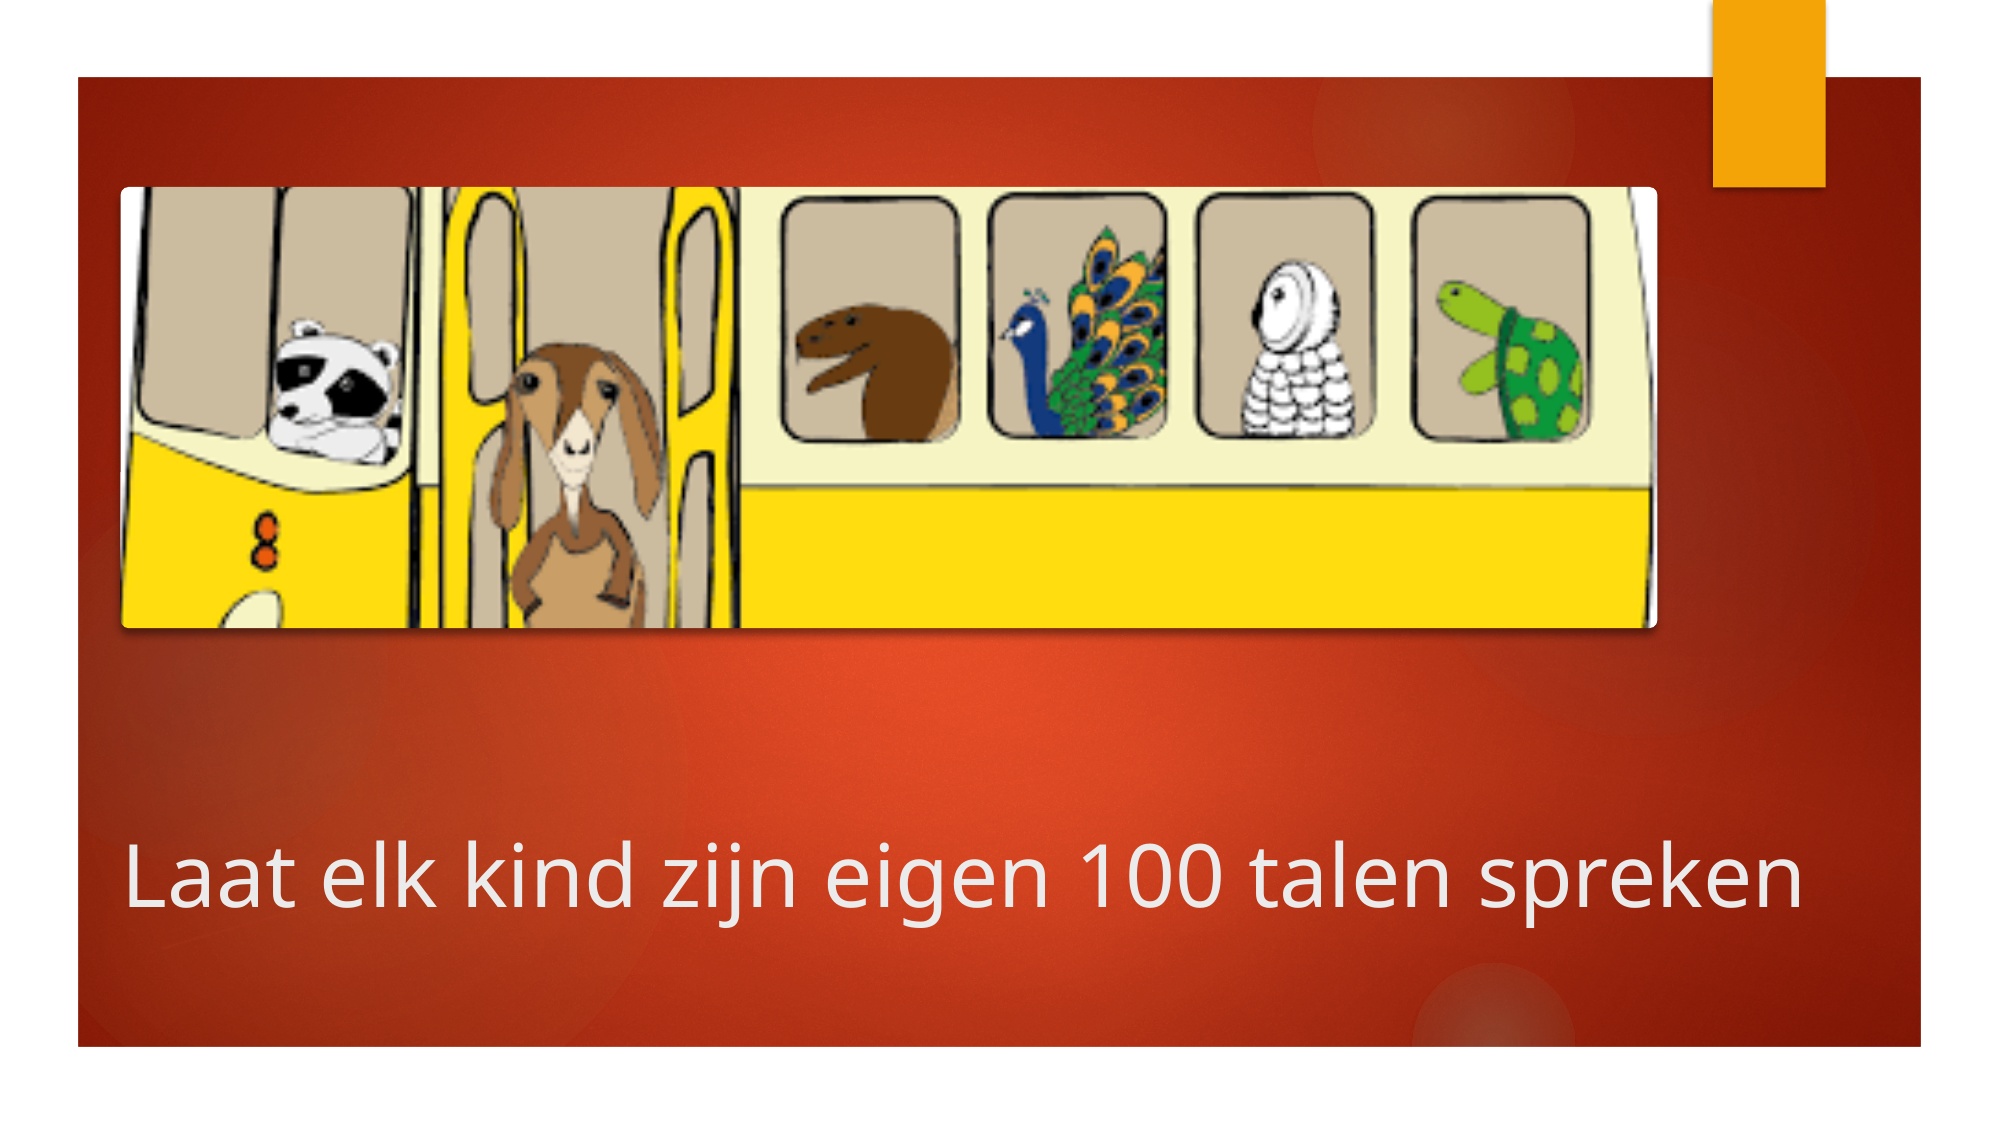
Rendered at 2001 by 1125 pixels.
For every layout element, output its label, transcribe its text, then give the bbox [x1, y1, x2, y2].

text_box Laat elk kind zijn eigen 100 talen spreken [106, 740, 1894, 934]
picture [120, 186, 1658, 629]
